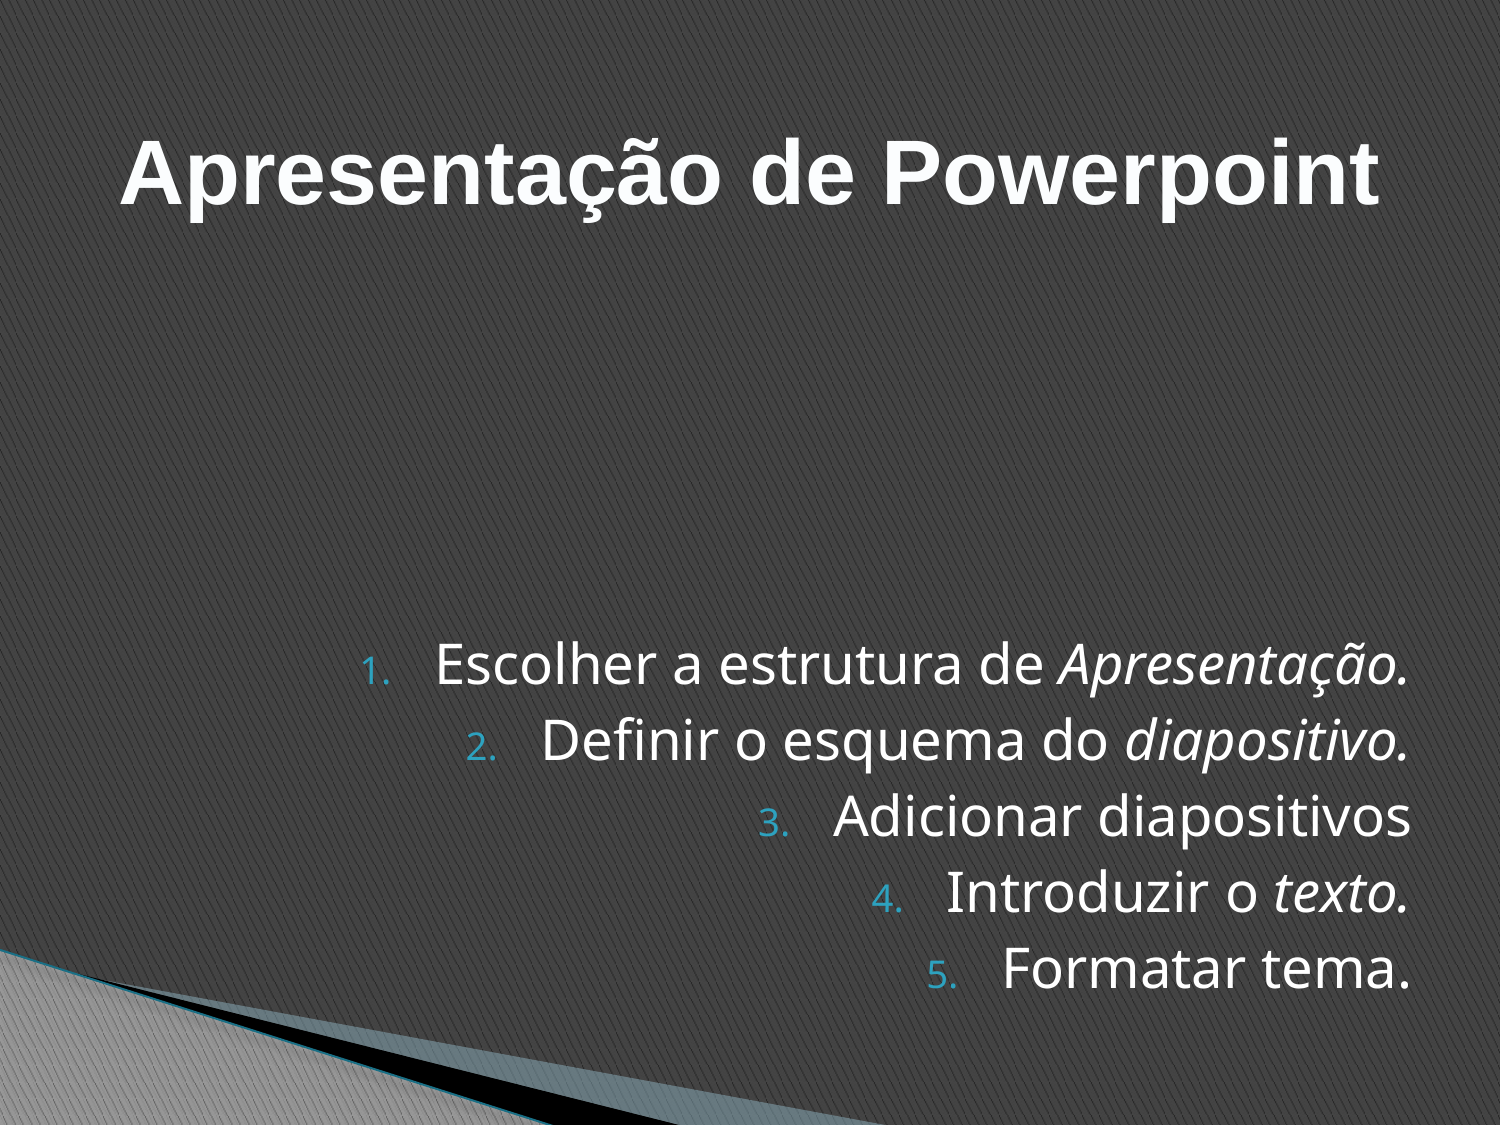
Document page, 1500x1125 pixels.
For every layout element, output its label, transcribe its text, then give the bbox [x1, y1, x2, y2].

list Escolher a estrutura de Apresentação. Definir o esquema do diapositivo. Adicionar diapositivos Introduzir o texto. Formatar tema. [152, 621, 1428, 1125]
text_box Apresentação de Powerpoint [0, 105, 1500, 231]
